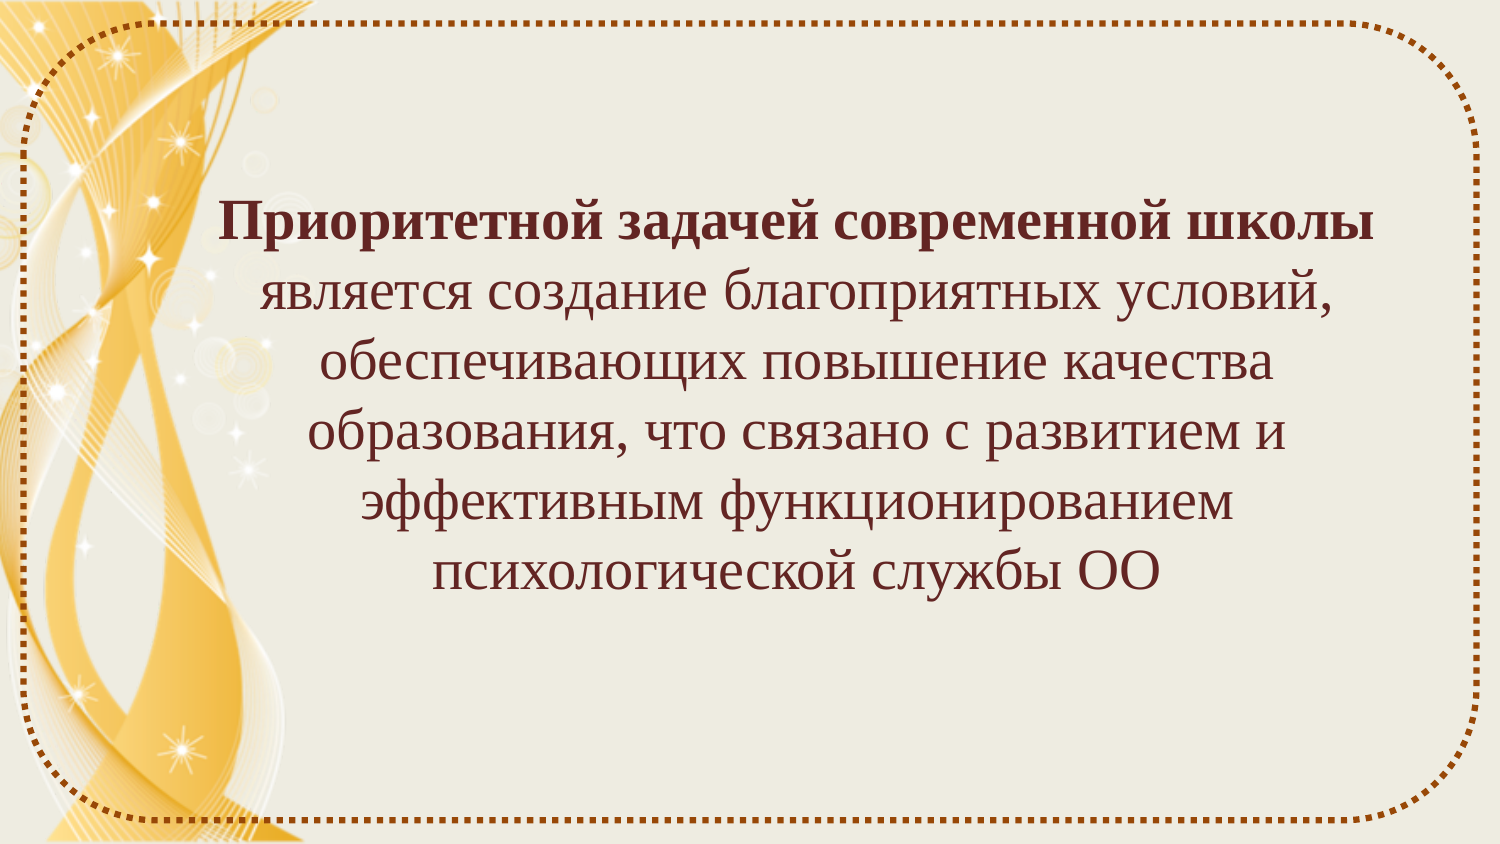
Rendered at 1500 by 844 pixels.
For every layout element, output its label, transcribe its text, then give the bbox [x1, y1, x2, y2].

text_box Приоритетной задачей современной школы является создание благоприятных условий, обеспечивающих повышение качества образования, что связано с развитием и эффективным функционированием психологической службы ОО [182, 173, 1412, 609]
picture [0, 0, 320, 844]
